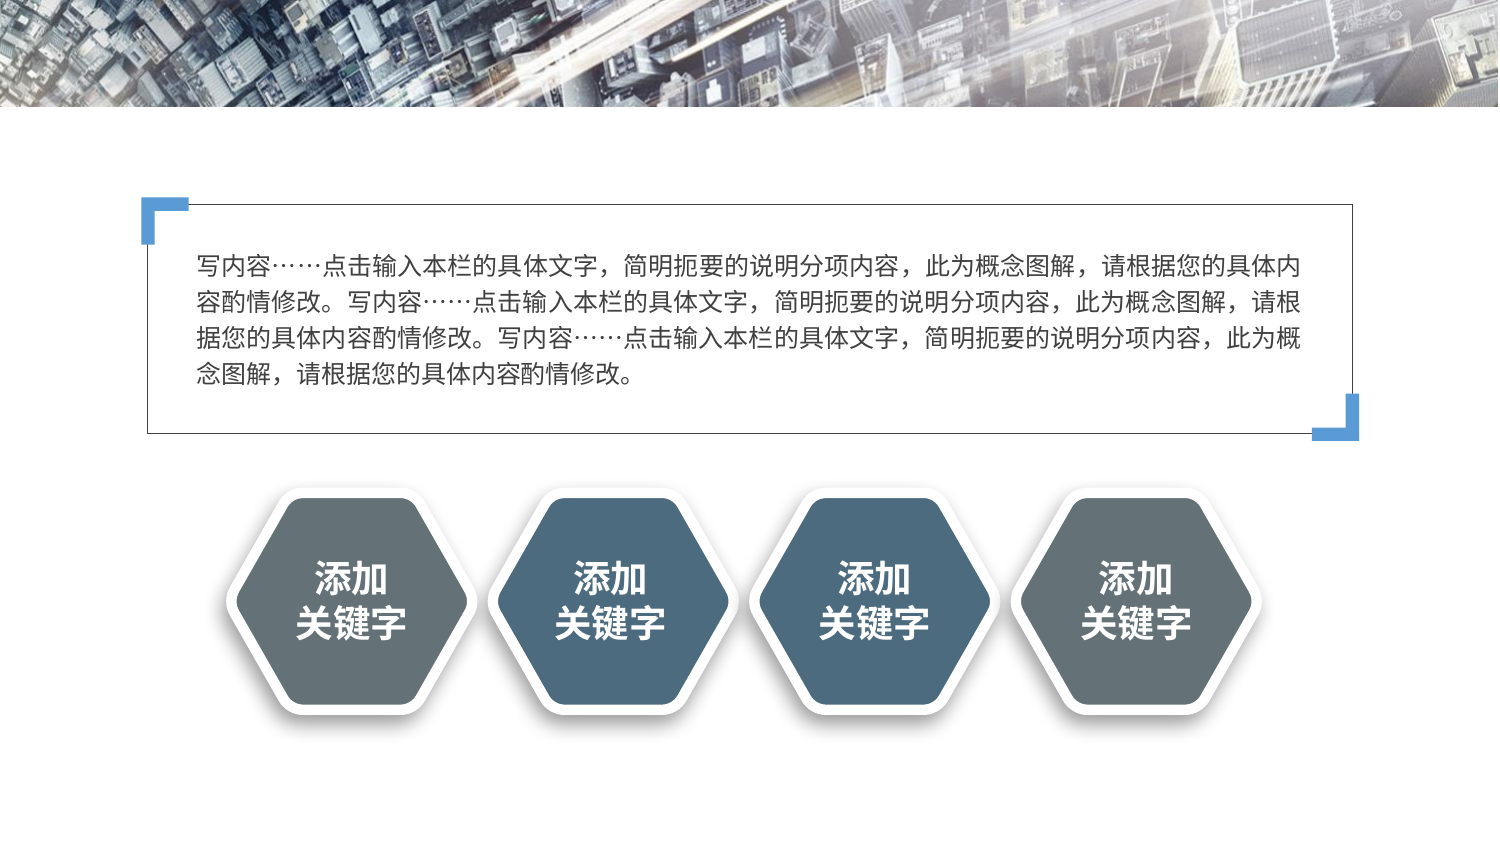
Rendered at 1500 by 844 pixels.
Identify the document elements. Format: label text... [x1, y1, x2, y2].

text_box [492, 492, 734, 710]
text_box 添加 关键字 [272, 555, 432, 646]
picture [0, 0, 1498, 107]
text_box 添加 关键字 [795, 555, 955, 646]
text_box [1311, 393, 1360, 442]
text_box [754, 492, 996, 710]
text_box [231, 492, 473, 710]
text_box 写内容……点击输入本栏的具体文字，简明扼要的说明分项内容，此为概念图解，请根据您的具体内容酌情修改。写内容……点击输入本栏的具体文字，简明扼要的说明分项内容，此为概念图解，请根据您的具体内容酌情修改。写内容……点击输入本栏的具体文字，简明扼要的说明分项内容，此为概念图解，请根据您的具体内容酌情修改。 [196, 244, 1304, 389]
text_box 添加 关键字 [1056, 555, 1216, 646]
text_box [140, 196, 190, 246]
text_box [146, 204, 1354, 435]
text_box 添加 关键字 [531, 555, 691, 646]
text_box [1015, 492, 1257, 710]
